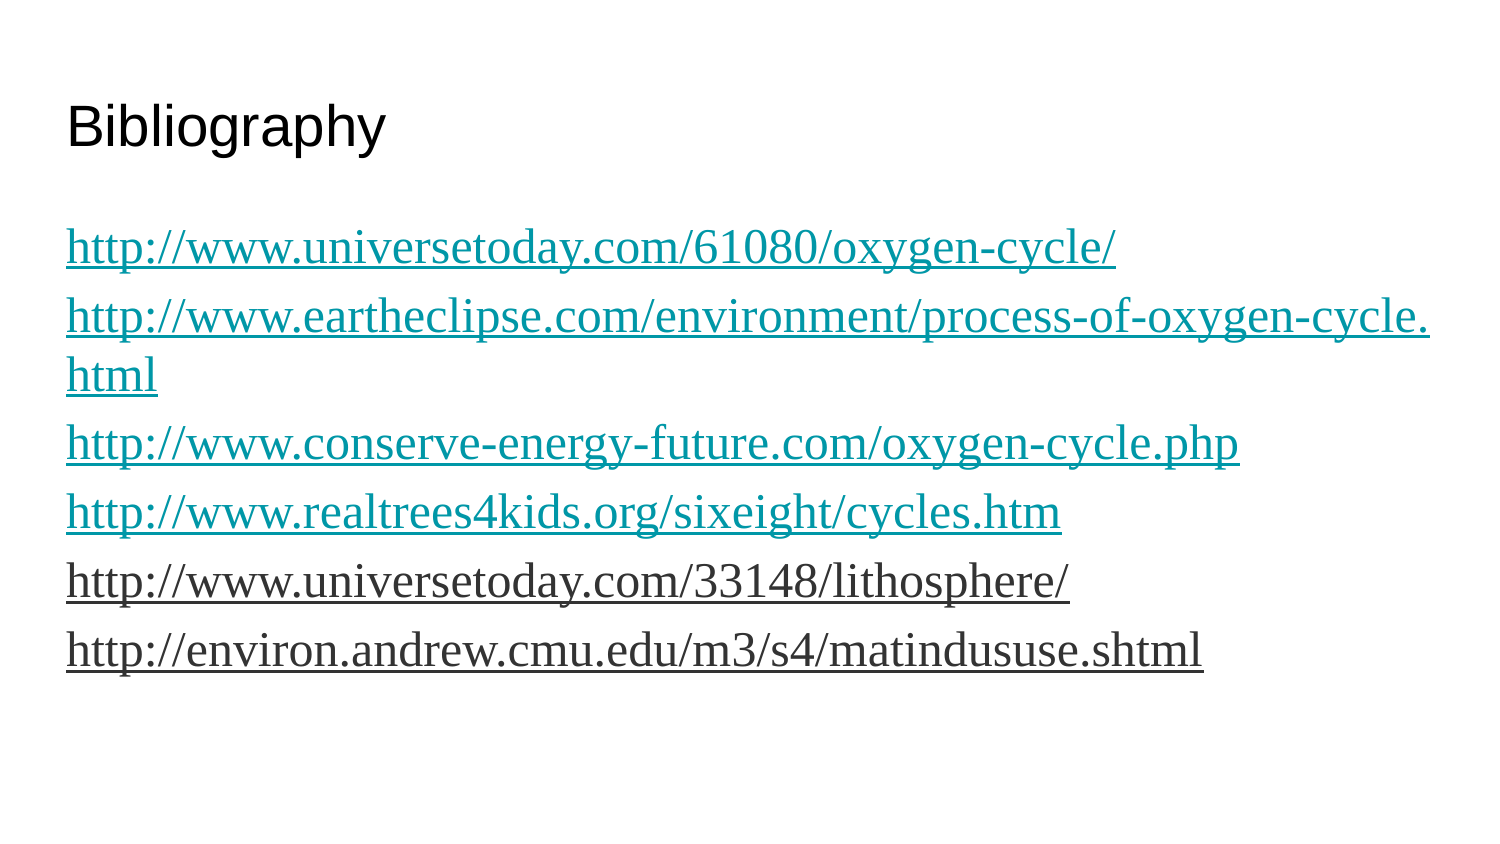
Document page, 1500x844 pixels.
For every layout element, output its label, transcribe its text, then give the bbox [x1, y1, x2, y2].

list http://www.universetoday.com/61080/oxygen-cycle/ http://www.eartheclipse.com/environment/process-of-oxygen-cycle.html http://www.conserve-energy-future.com/oxygen-cycle.php http://www.realtrees4kids.org/sixeight/cycles.htm http://www.universetoday.com/33148/lithosphere/ http://environ.andrew.cmu.edu/m3/s4/matindususe.shtml [51, 189, 1449, 750]
title Bibliography [51, 72, 1449, 167]
